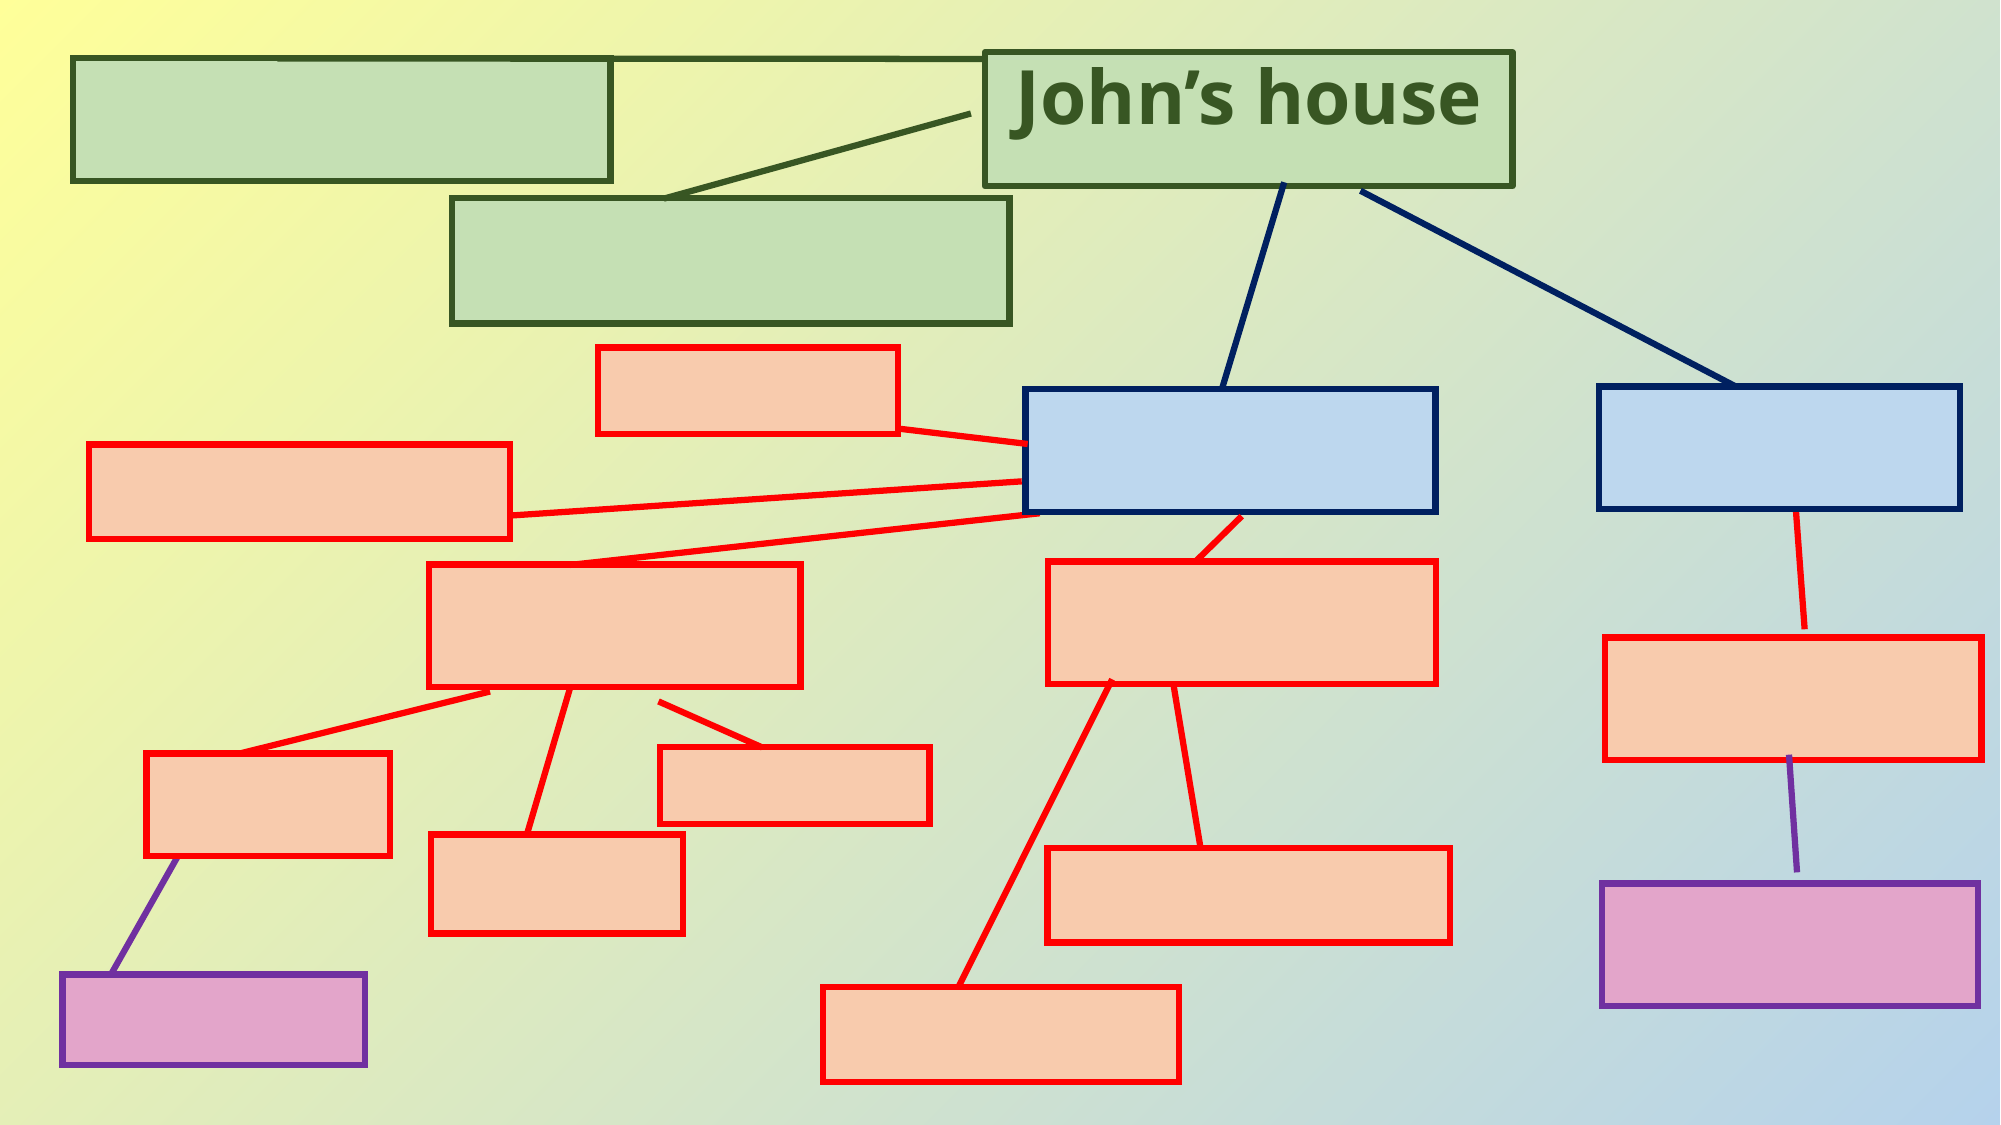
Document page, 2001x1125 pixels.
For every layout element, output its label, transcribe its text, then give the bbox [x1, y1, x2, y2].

text_box [428, 513, 1040, 688]
text_box [822, 678, 1180, 1083]
text_box [430, 685, 684, 935]
text_box [451, 112, 1010, 324]
text_box [1787, 754, 1799, 873]
text_box [61, 857, 366, 1066]
text_box [145, 690, 491, 857]
text_box [1047, 515, 1437, 685]
text_box [1024, 181, 1437, 513]
text_box [1794, 510, 1806, 630]
text_box [1604, 636, 1982, 761]
text_box [72, 57, 987, 182]
text_box [1359, 189, 1961, 510]
text_box [597, 347, 1028, 446]
text_box [1047, 681, 1451, 944]
text_box [88, 443, 1022, 540]
text_box [1601, 883, 1979, 1007]
subtitle John’s house [984, 52, 1513, 187]
text_box [658, 700, 931, 825]
